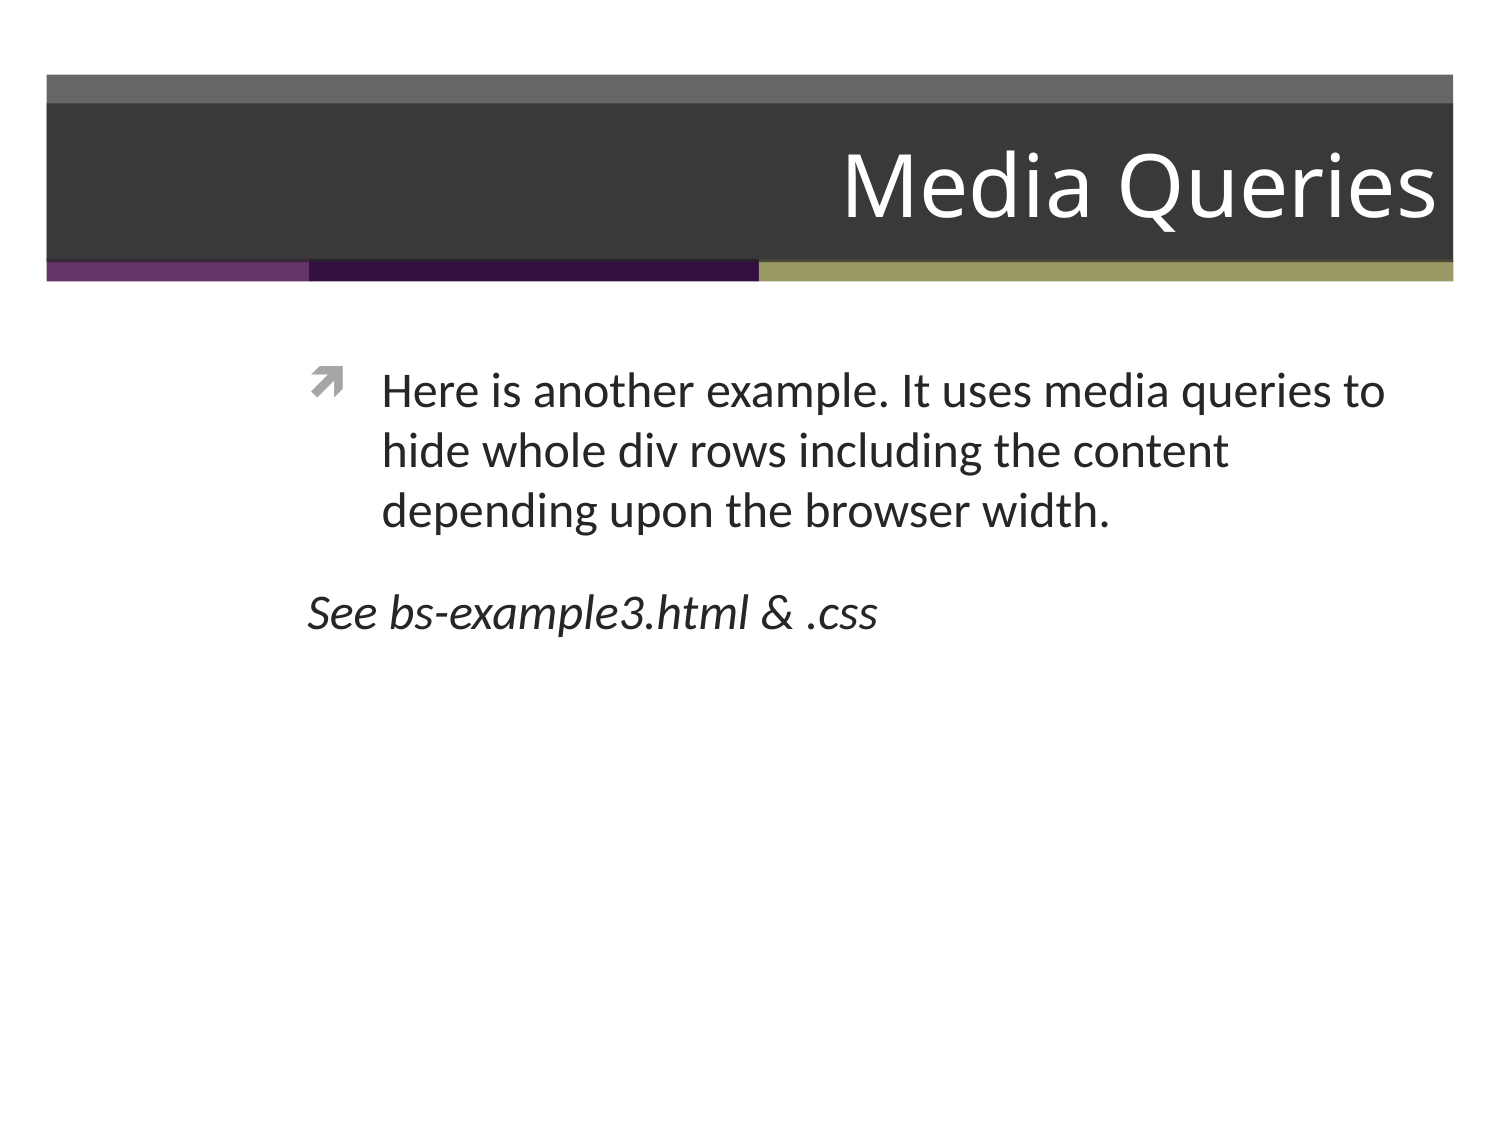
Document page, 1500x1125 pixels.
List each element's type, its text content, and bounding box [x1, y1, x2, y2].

list Here is another example. It uses media queries to hide whole div rows including the content depending upon the browser width. See bs-example3.html & .css [292, 350, 1454, 1005]
title Media Queries [46, 103, 1454, 263]
